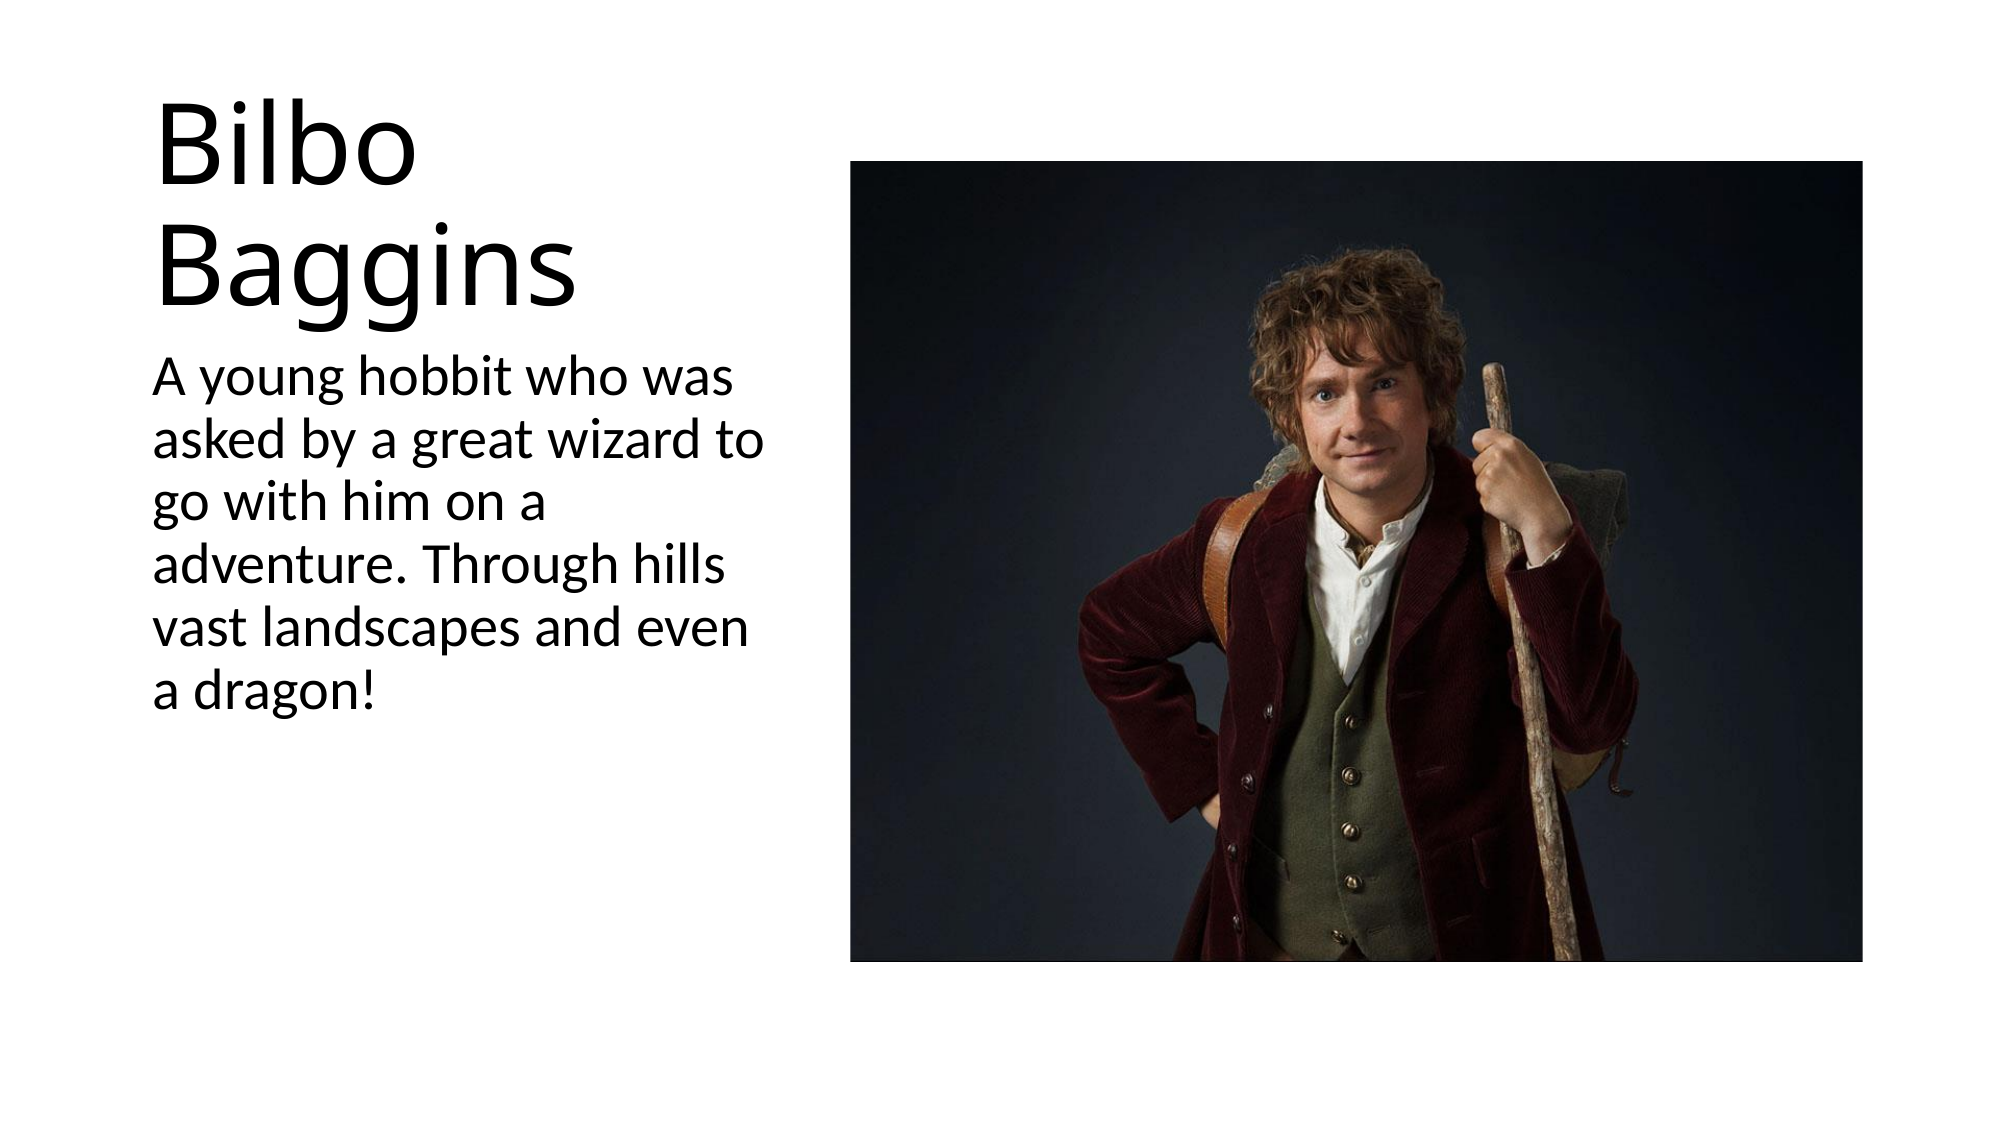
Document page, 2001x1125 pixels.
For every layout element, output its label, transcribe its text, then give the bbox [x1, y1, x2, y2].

list A young hobbit who was asked by a great wizard to go with him on a adventure. Through hills vast landscapes and even a dragon! [137, 337, 783, 963]
title Bilbo Baggins [137, 75, 783, 337]
picture [850, 161, 1863, 962]
